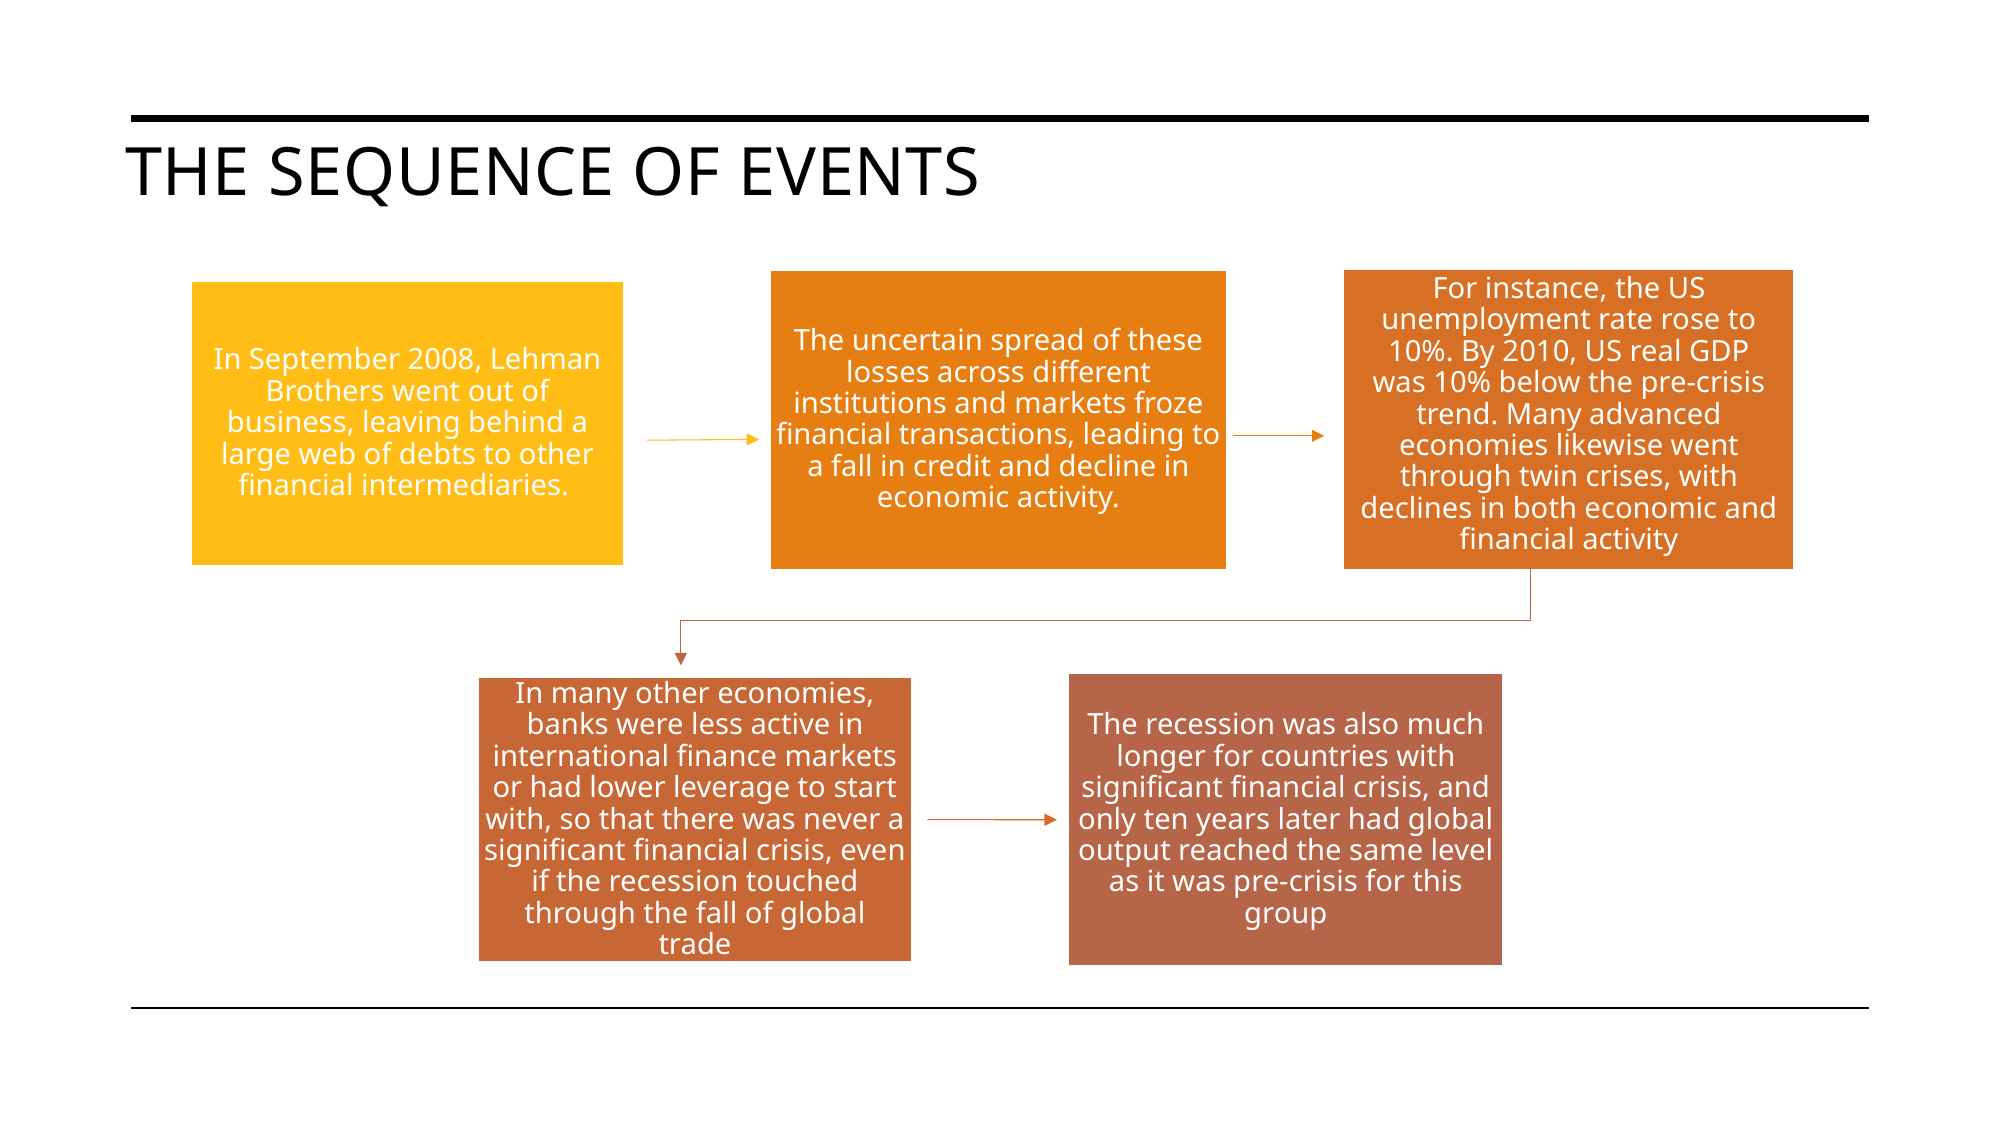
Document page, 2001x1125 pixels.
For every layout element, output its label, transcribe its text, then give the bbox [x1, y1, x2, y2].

title The SEQUENCE OF events [110, 120, 1836, 231]
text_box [190, 242, 1796, 967]
